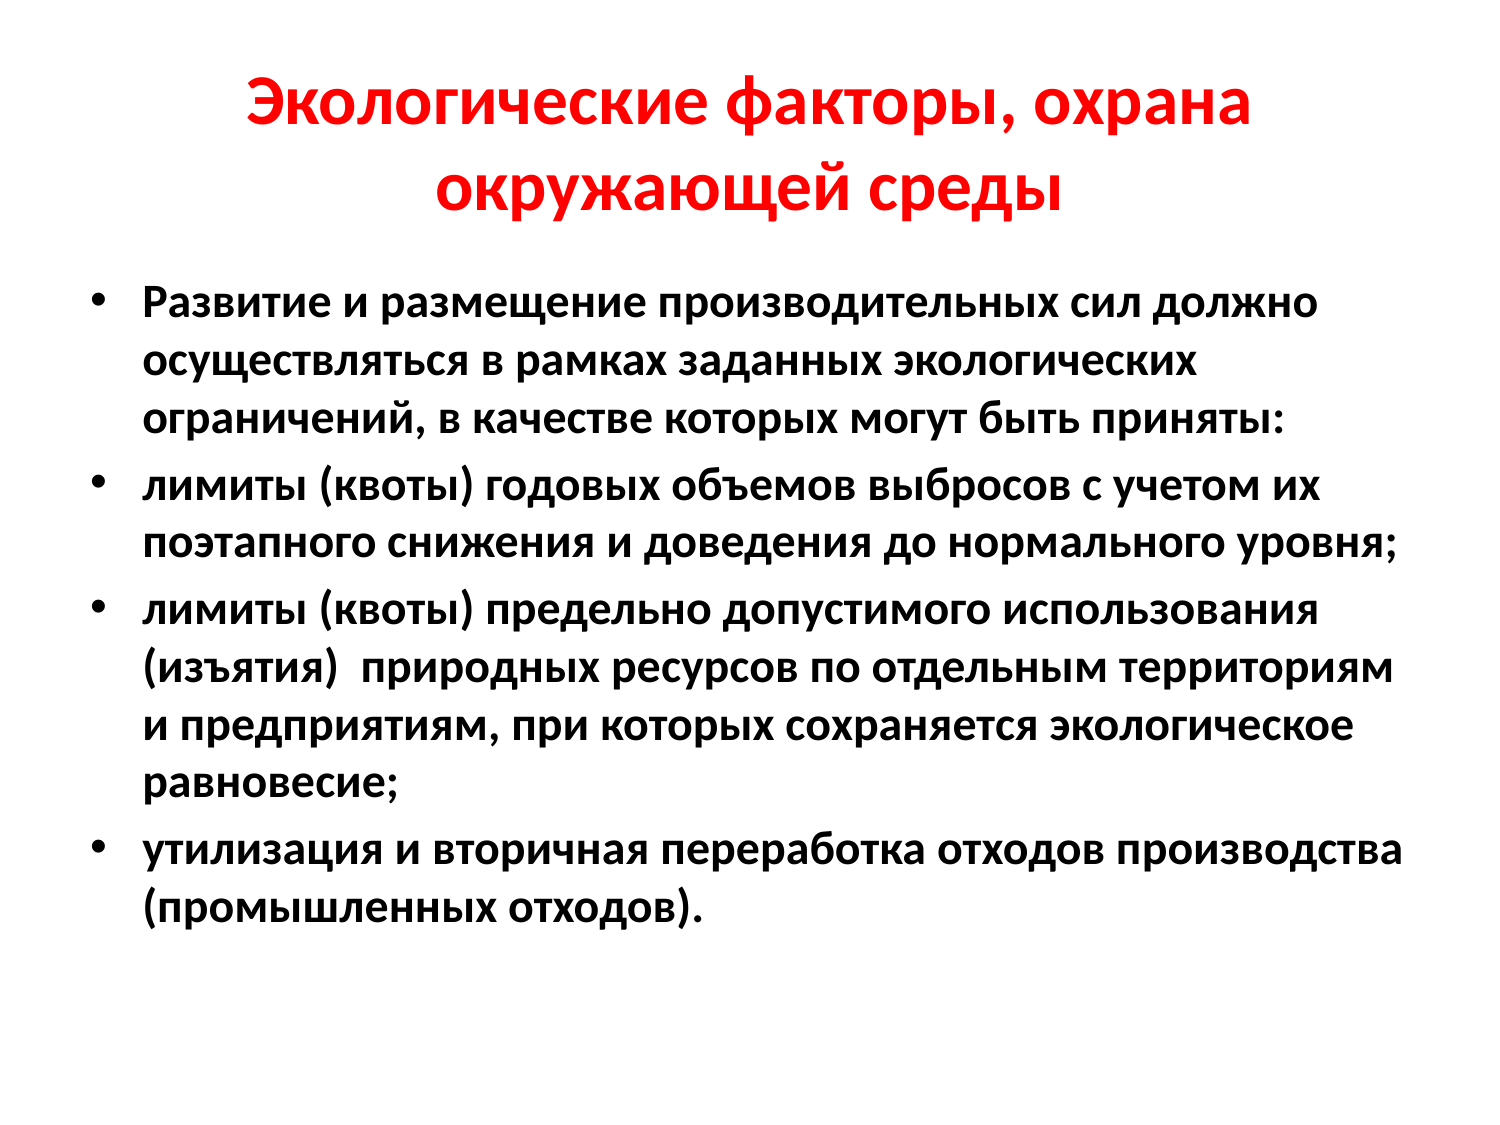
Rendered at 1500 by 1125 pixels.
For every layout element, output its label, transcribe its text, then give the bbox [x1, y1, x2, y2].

list Развитие и размещение производительных сил должно осуществляться в рамках заданных экологических ограничений, в качестве которых могут быть приняты: лимиты (квоты) годовых объемов выбросов с учетом их поэтапного снижения и доведения до нормального уровня; лимиты (квоты) предельно допустимого использования (изъятия) природных ресурсов по отдельным территориям и предприятиям, при которых сохраняется экологическое равновесие; утилизация и вторичная переработка отходов производства (промышленных отходов). [75, 262, 1425, 1005]
title Экологические факторы, охрана окружающей среды [75, 45, 1425, 233]
